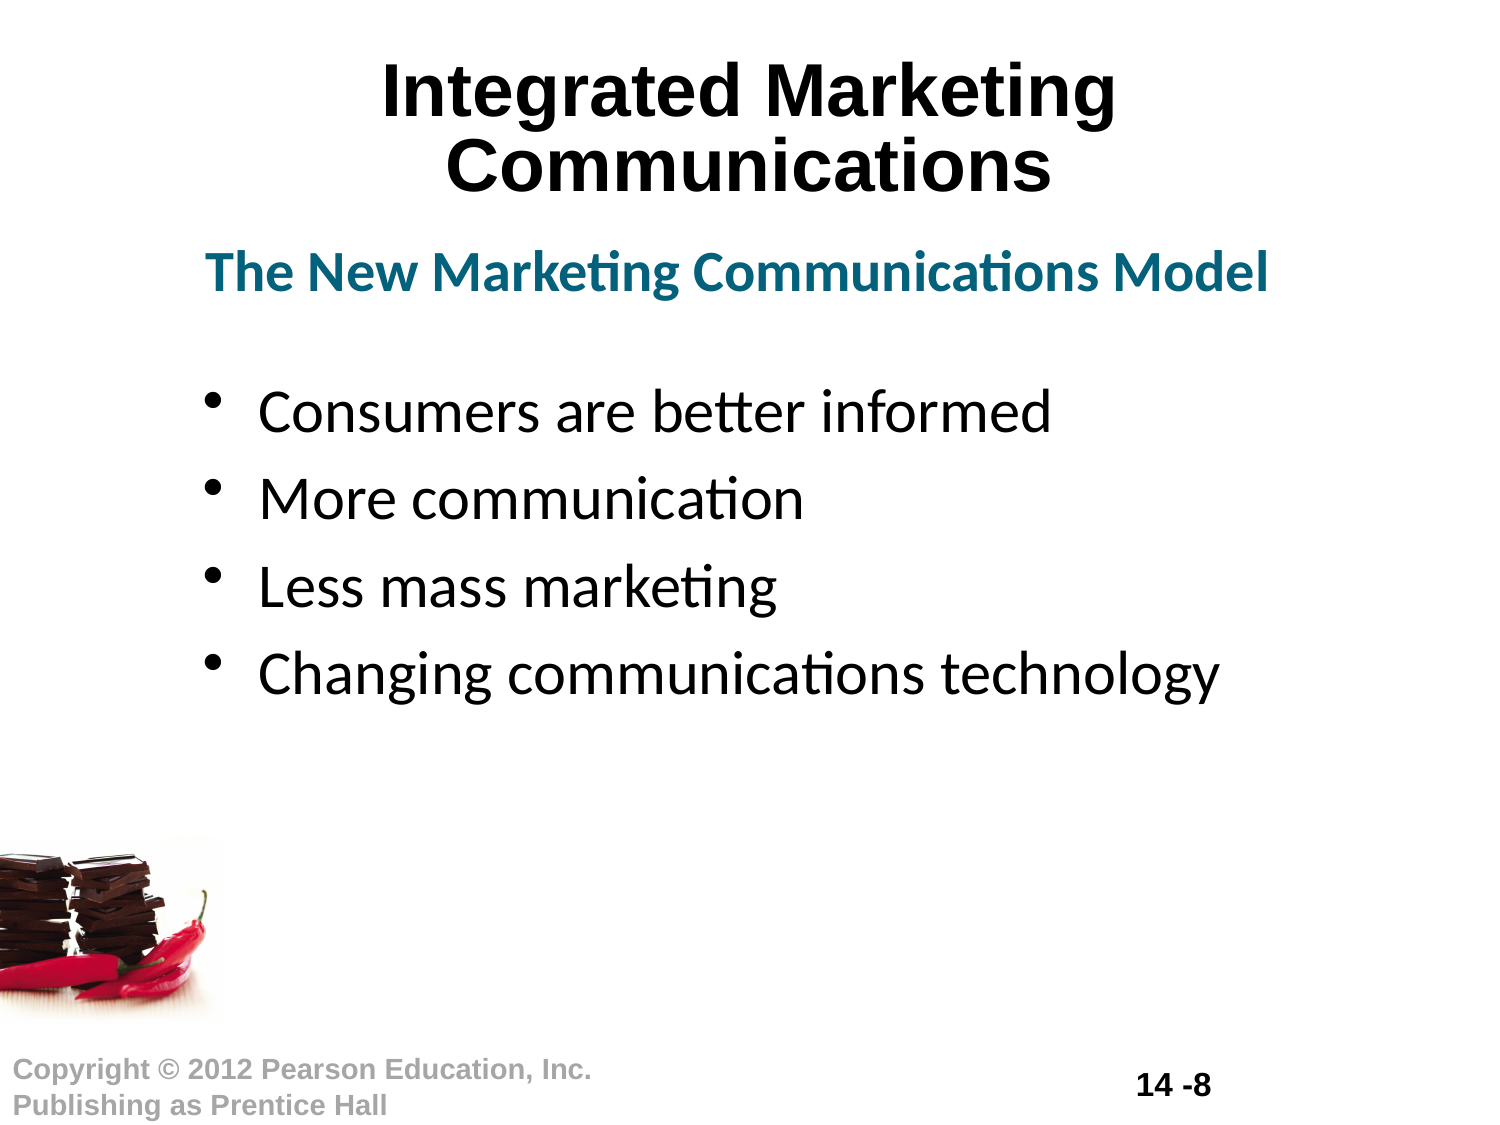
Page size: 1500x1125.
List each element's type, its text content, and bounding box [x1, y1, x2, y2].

title Integrated Marketing Communications [112, 37, 1388, 226]
list The New Marketing Communications Model [149, 237, 1326, 301]
picture [0, 837, 226, 1025]
list Consumers are better informed More communication Less mass marketing Changing communications technology [187, 362, 1363, 963]
